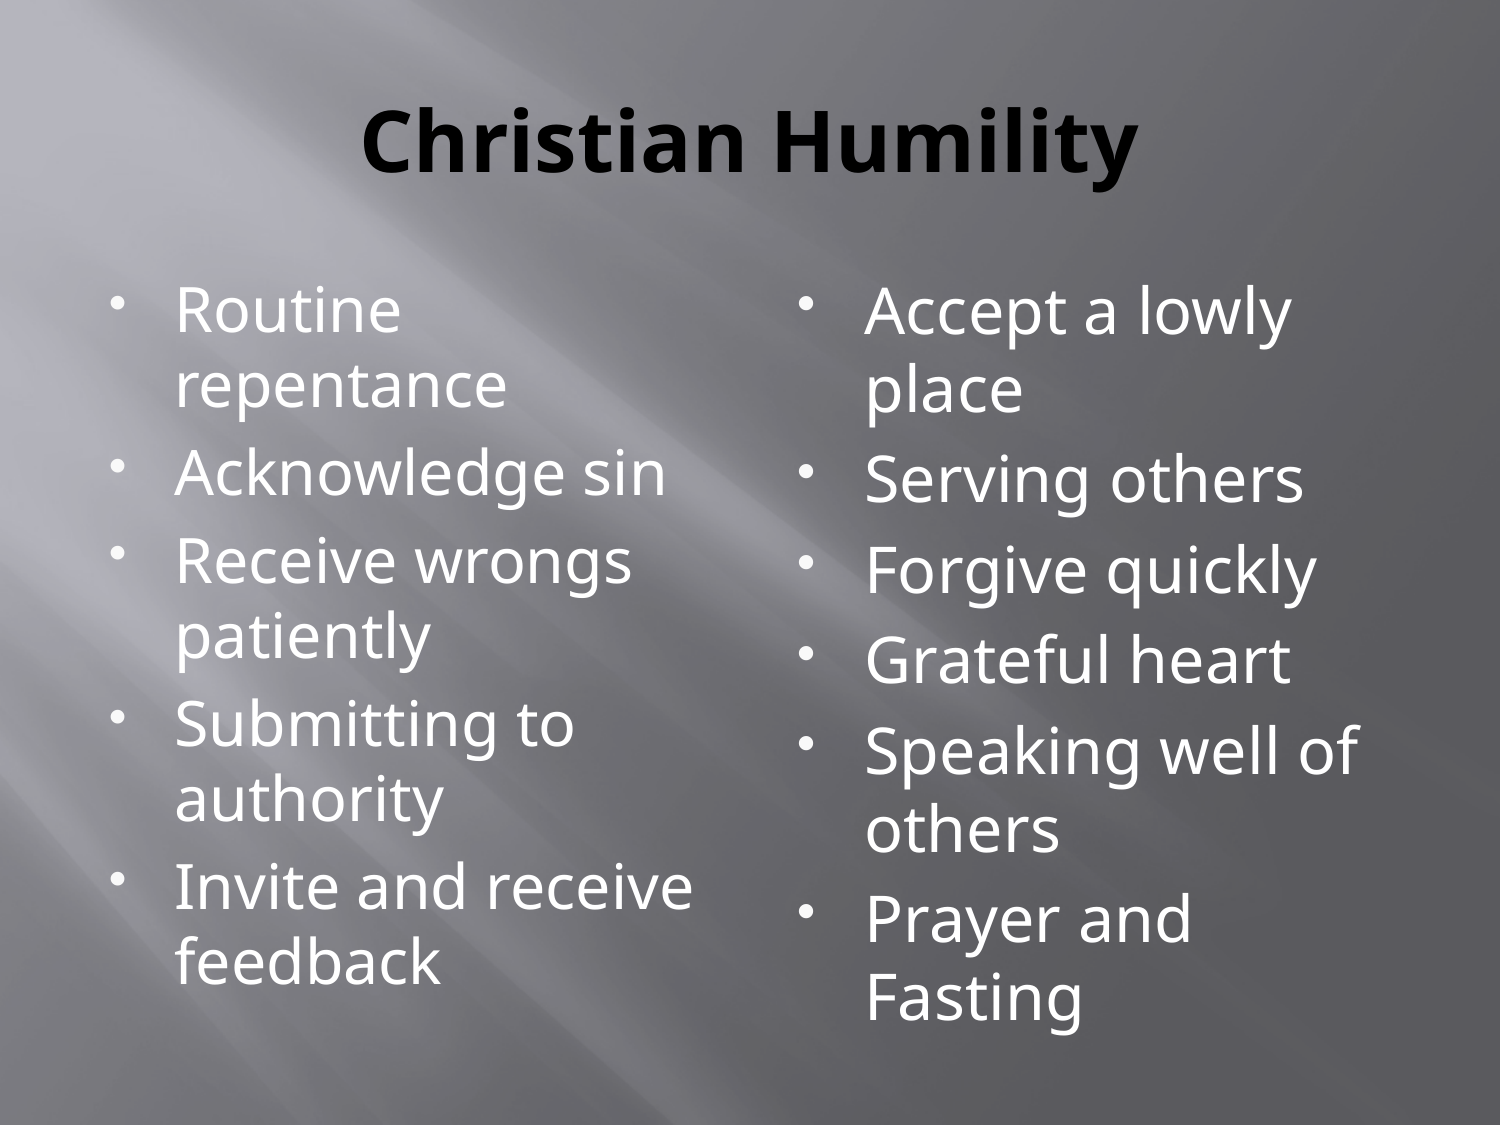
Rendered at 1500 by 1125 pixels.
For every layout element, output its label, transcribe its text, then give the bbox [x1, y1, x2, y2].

title Christian Humility [75, 45, 1425, 233]
list Routine repentance Acknowledge sin Receive wrongs patiently Submitting to authority Invite and receive feedback [75, 262, 738, 1005]
list Accept a lowly place Serving others Forgive quickly Grateful heart Speaking well of others Prayer and Fasting [762, 262, 1425, 1047]
